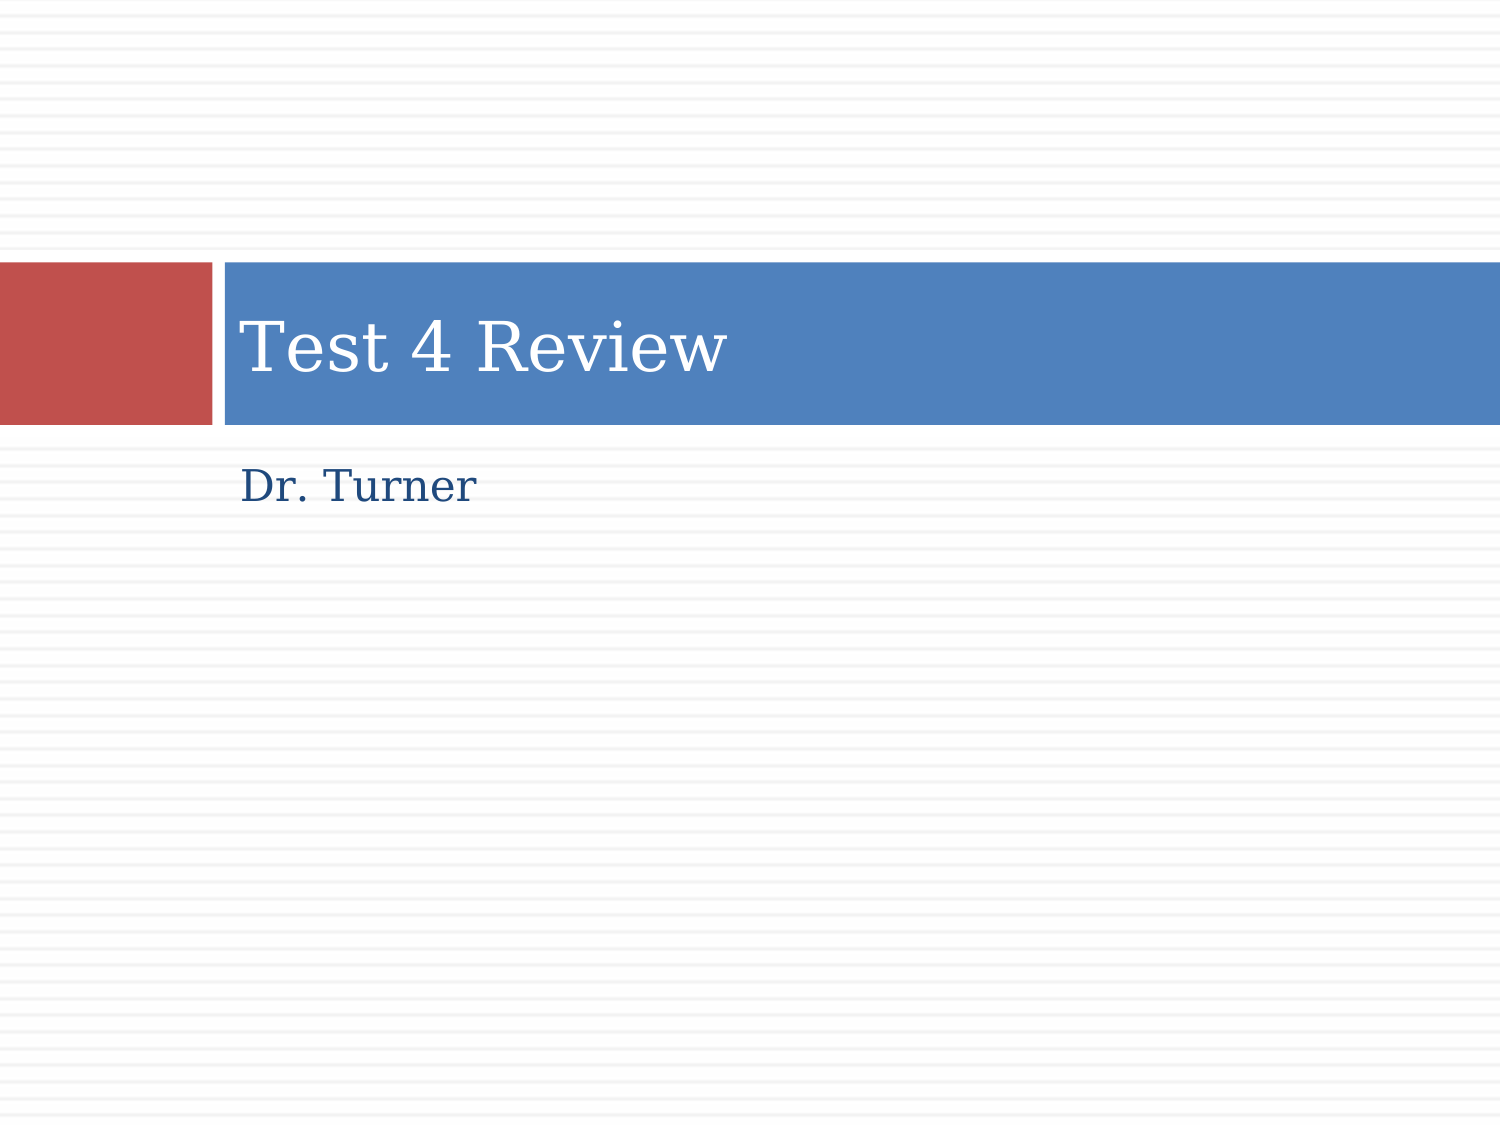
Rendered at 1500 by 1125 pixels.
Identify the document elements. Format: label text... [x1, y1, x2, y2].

title Test 4 Review [225, 262, 1475, 425]
list Dr. Turner [225, 450, 1394, 725]
